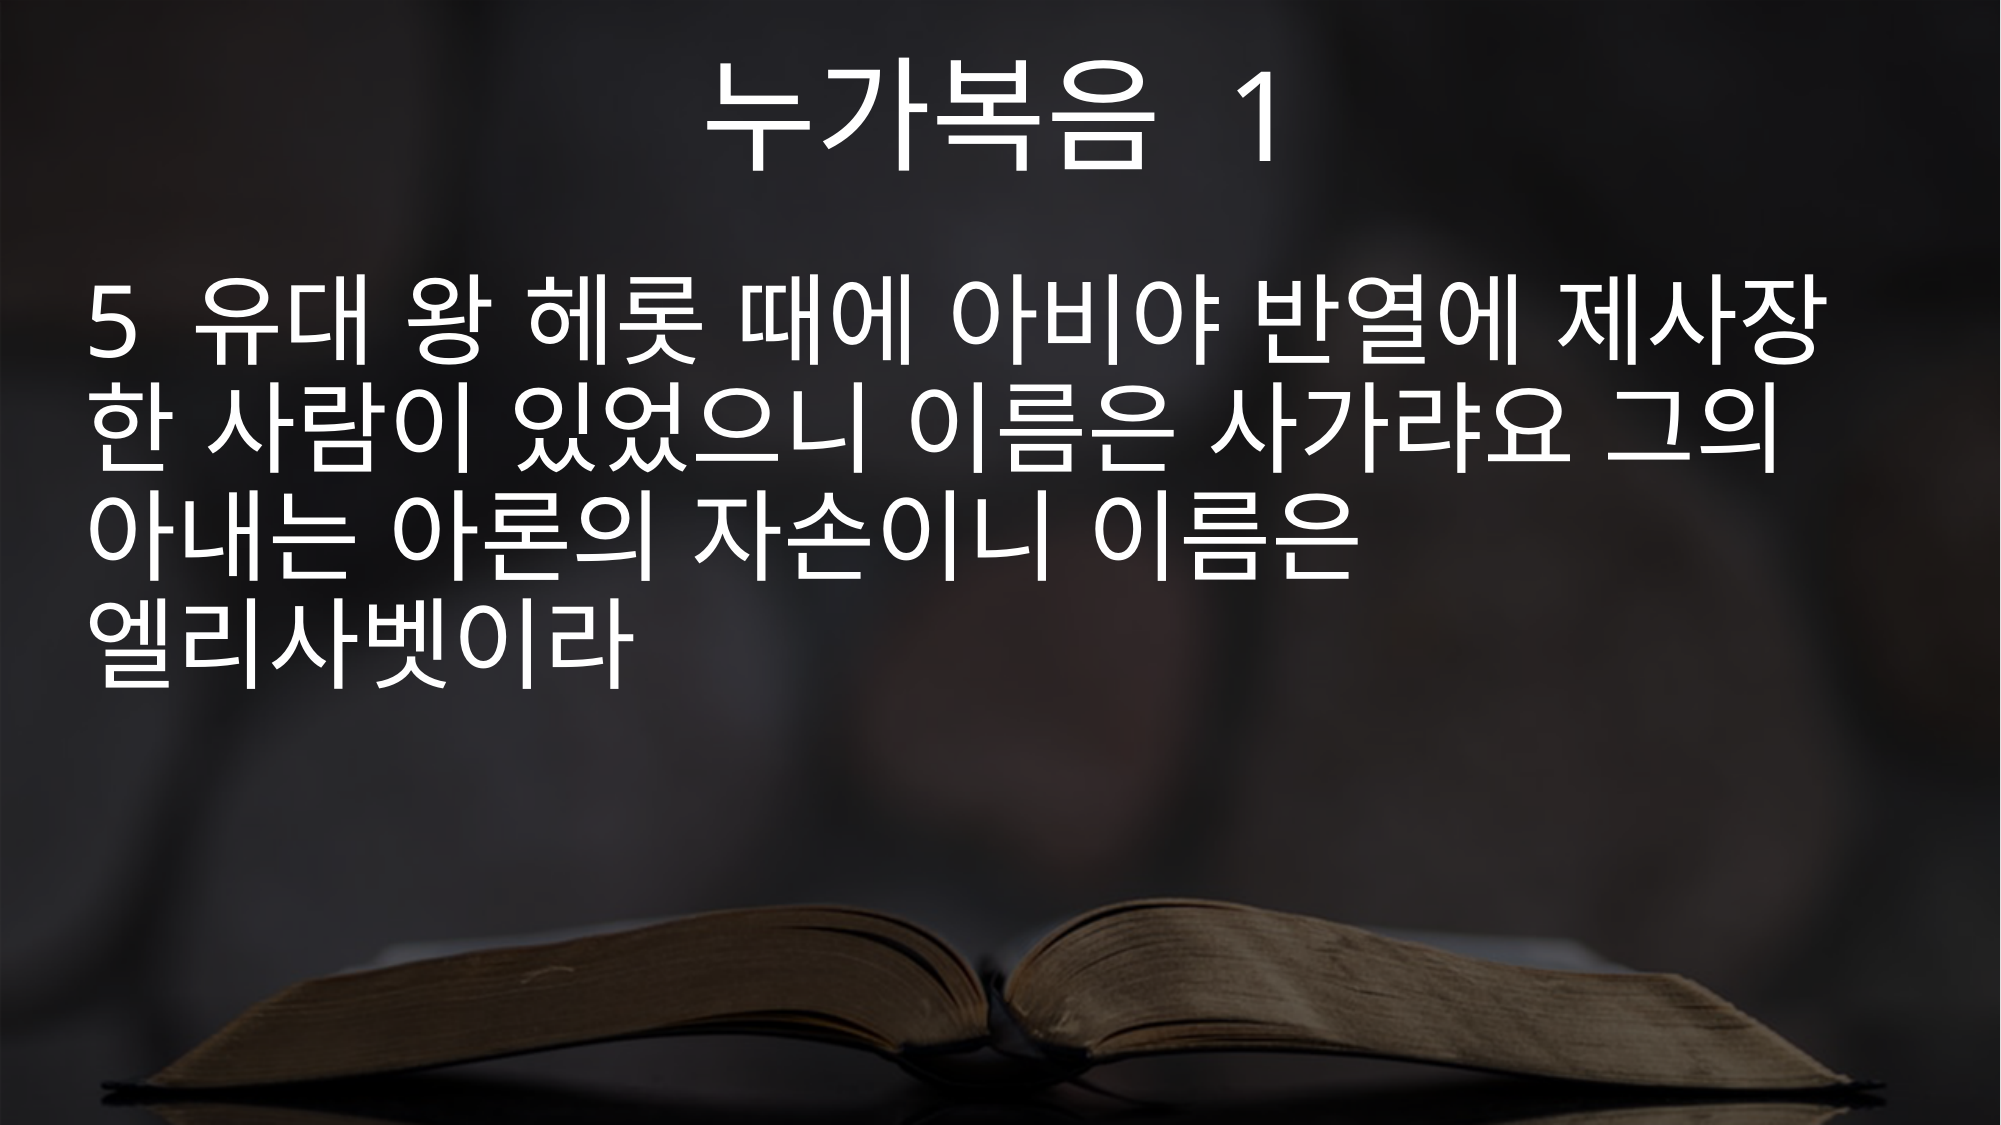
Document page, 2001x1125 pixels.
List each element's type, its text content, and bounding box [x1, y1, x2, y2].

footer 누가복음 1 [0, 32, 2000, 192]
list 5 유대 왕 헤롯 때에 아비야 반열에 제사장 한 사람이 있었으니 이름은 사가랴요 그의 아내는 아론의 자손이니 이름은 엘리사벳이라 [69, 263, 1953, 423]
picture [0, 0, 2001, 1125]
